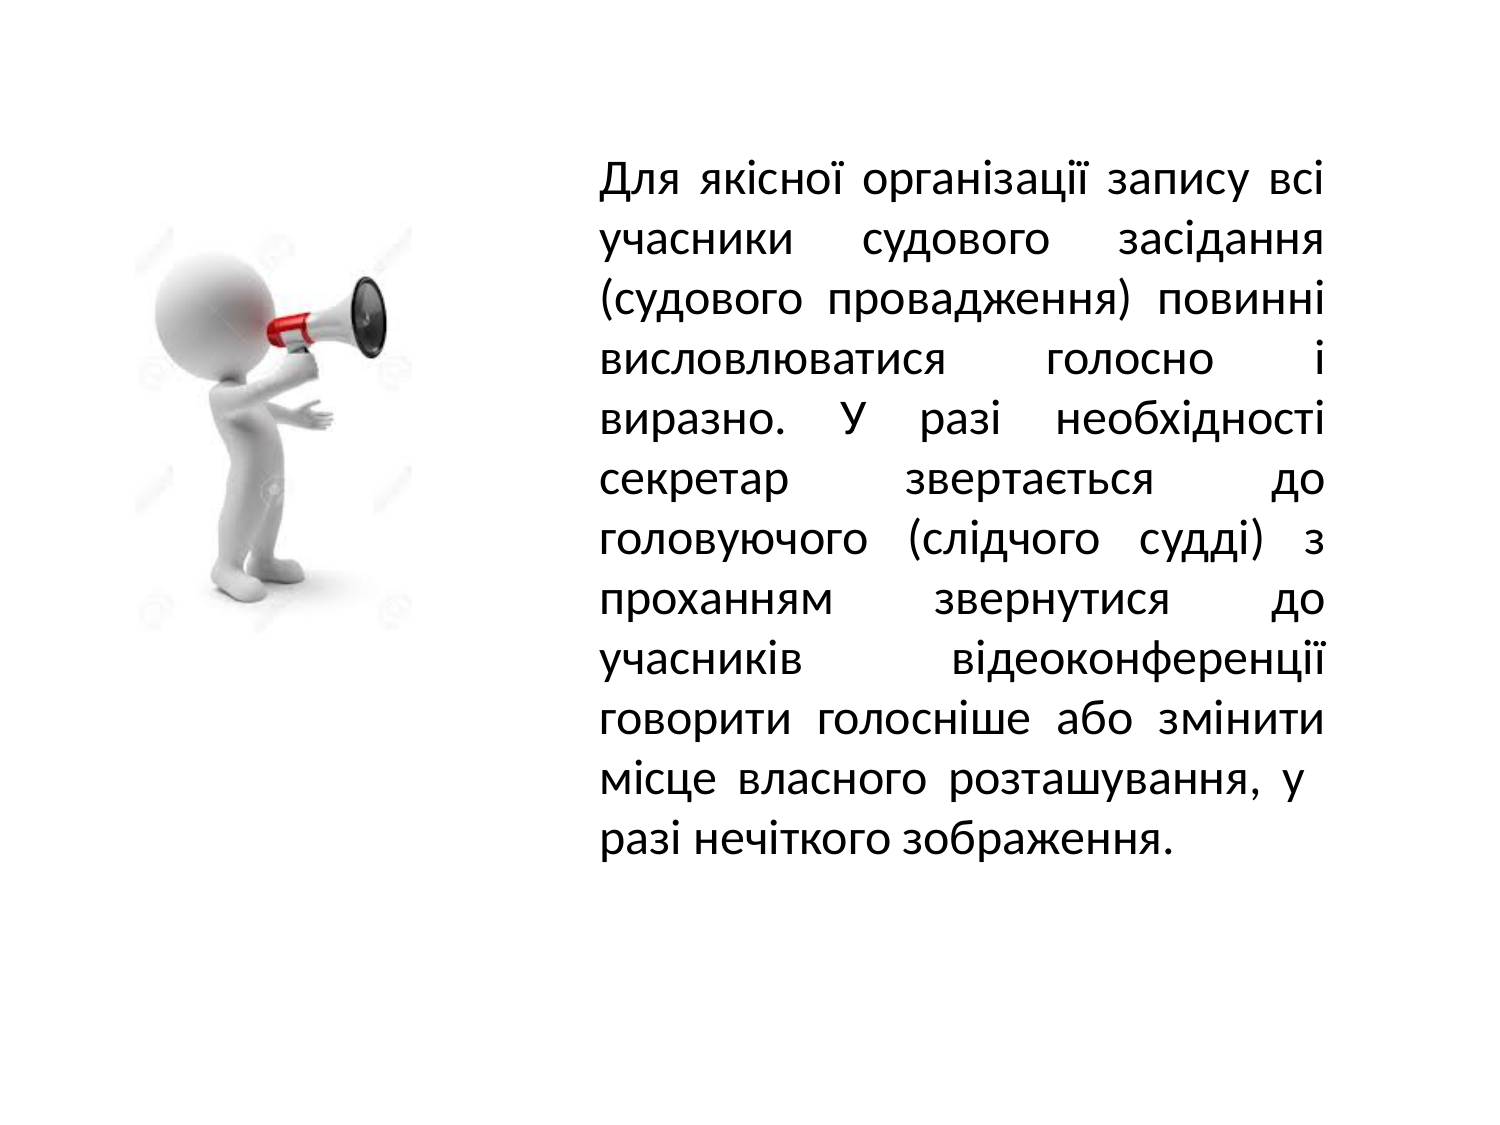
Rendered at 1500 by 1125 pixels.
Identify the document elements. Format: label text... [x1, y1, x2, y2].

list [123, 219, 418, 641]
text_box Для якісної організації запису всі учасники судового засідання (судового провадження) повинні висловлюватися голосно і виразно. У разі необхідності секретар звертається до головуючого (слідчого судді) з проханням звернутися до учасників відеоконференції говорити голосніше або змінити місце власного розташування, у разі нечіткого зображення. [584, 137, 1341, 917]
